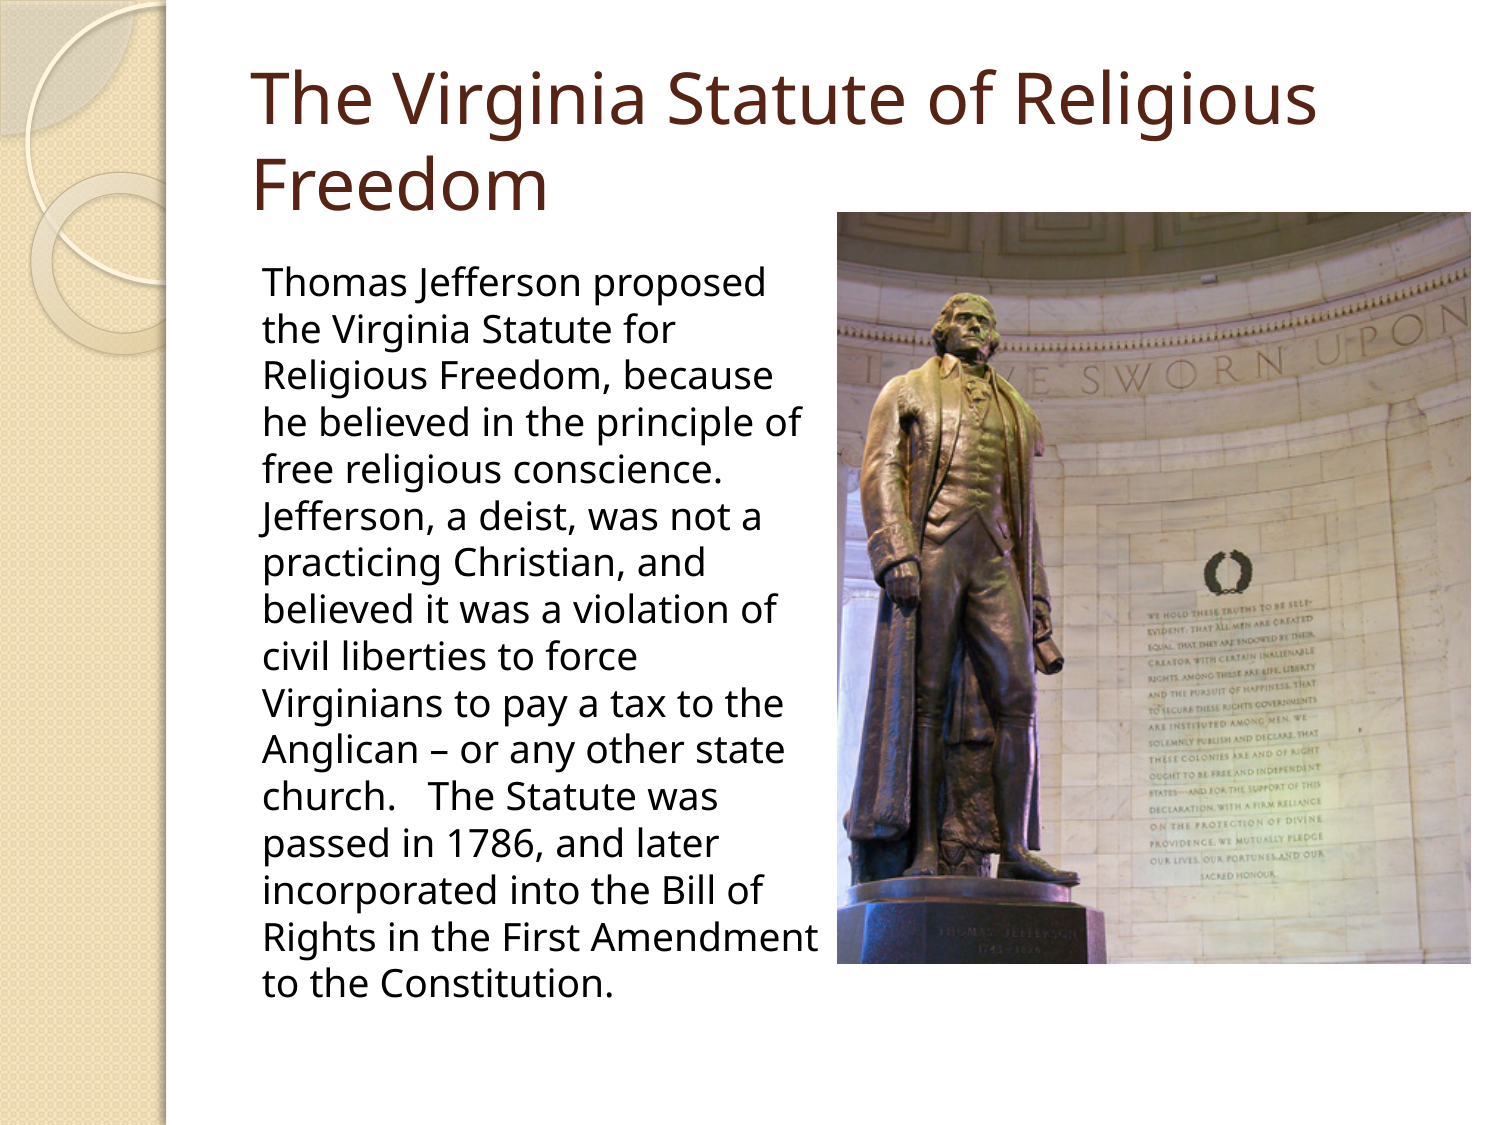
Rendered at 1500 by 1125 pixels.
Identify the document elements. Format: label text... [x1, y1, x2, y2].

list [837, 212, 1471, 964]
title The Virginia Statute of Religious Freedom [235, 45, 1466, 233]
list Thomas Jefferson proposed the Virginia Statute for Religious Freedom, because he believed in the principle of free religious conscience. Jefferson, a deist, was not a practicing Christian, and believed it was a violation of civil liberties to force Virginians to pay a tax to the Anglican – or any other state church. The Statute was passed in 1786, and later incorporated into the Bill of Rights in the First Amendment to the Constitution. [235, 249, 836, 1015]
